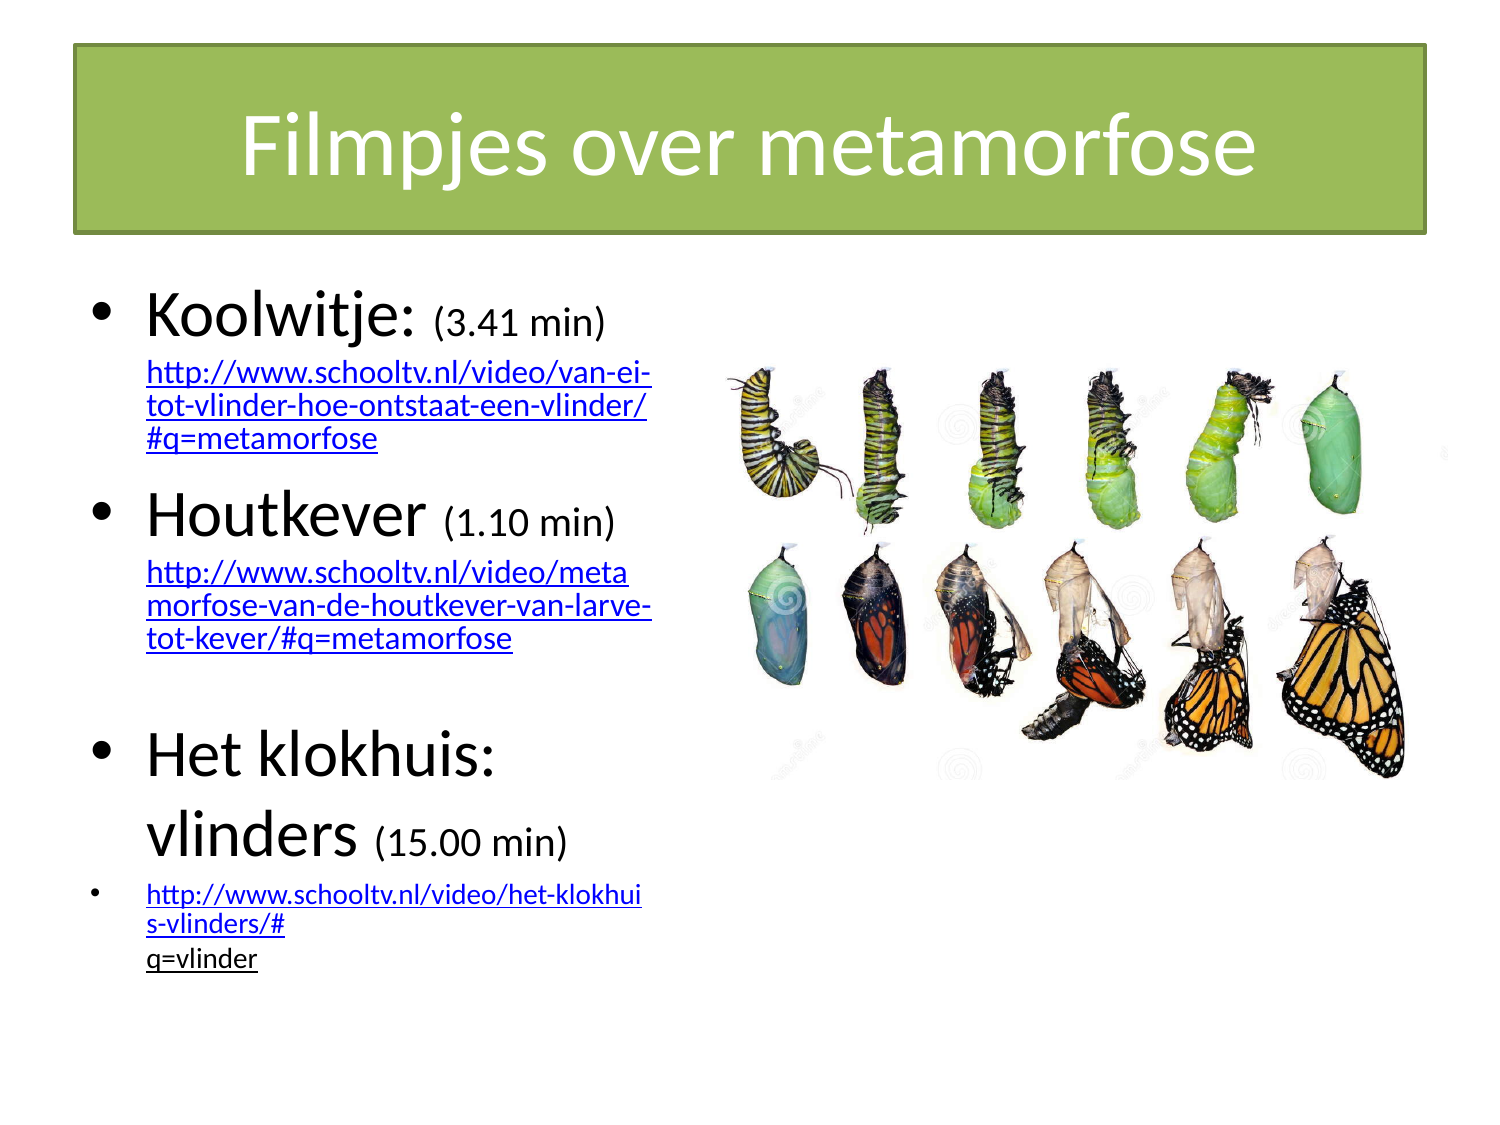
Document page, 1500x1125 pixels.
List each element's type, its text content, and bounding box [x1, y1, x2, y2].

list Koolwitje: (3.41 min) http://www.schooltv.nl/video/van-ei-tot-vlinder-hoe-ontstaat-een-vlinder/#q=metamorfose Houtkever (1.10 min) http://www.schooltv.nl/video/metamorfose-van-de-houtkever-van-larve-tot-kever/#q=metamorfose Het klokhuis: vlinders (15.00 min) http://www.schooltv.nl/video/het-klokhuis-vlinders/#q=vlinder [75, 262, 668, 1005]
picture [702, 326, 1449, 780]
title Filmpjes over metamorfose [73, 43, 1427, 235]
